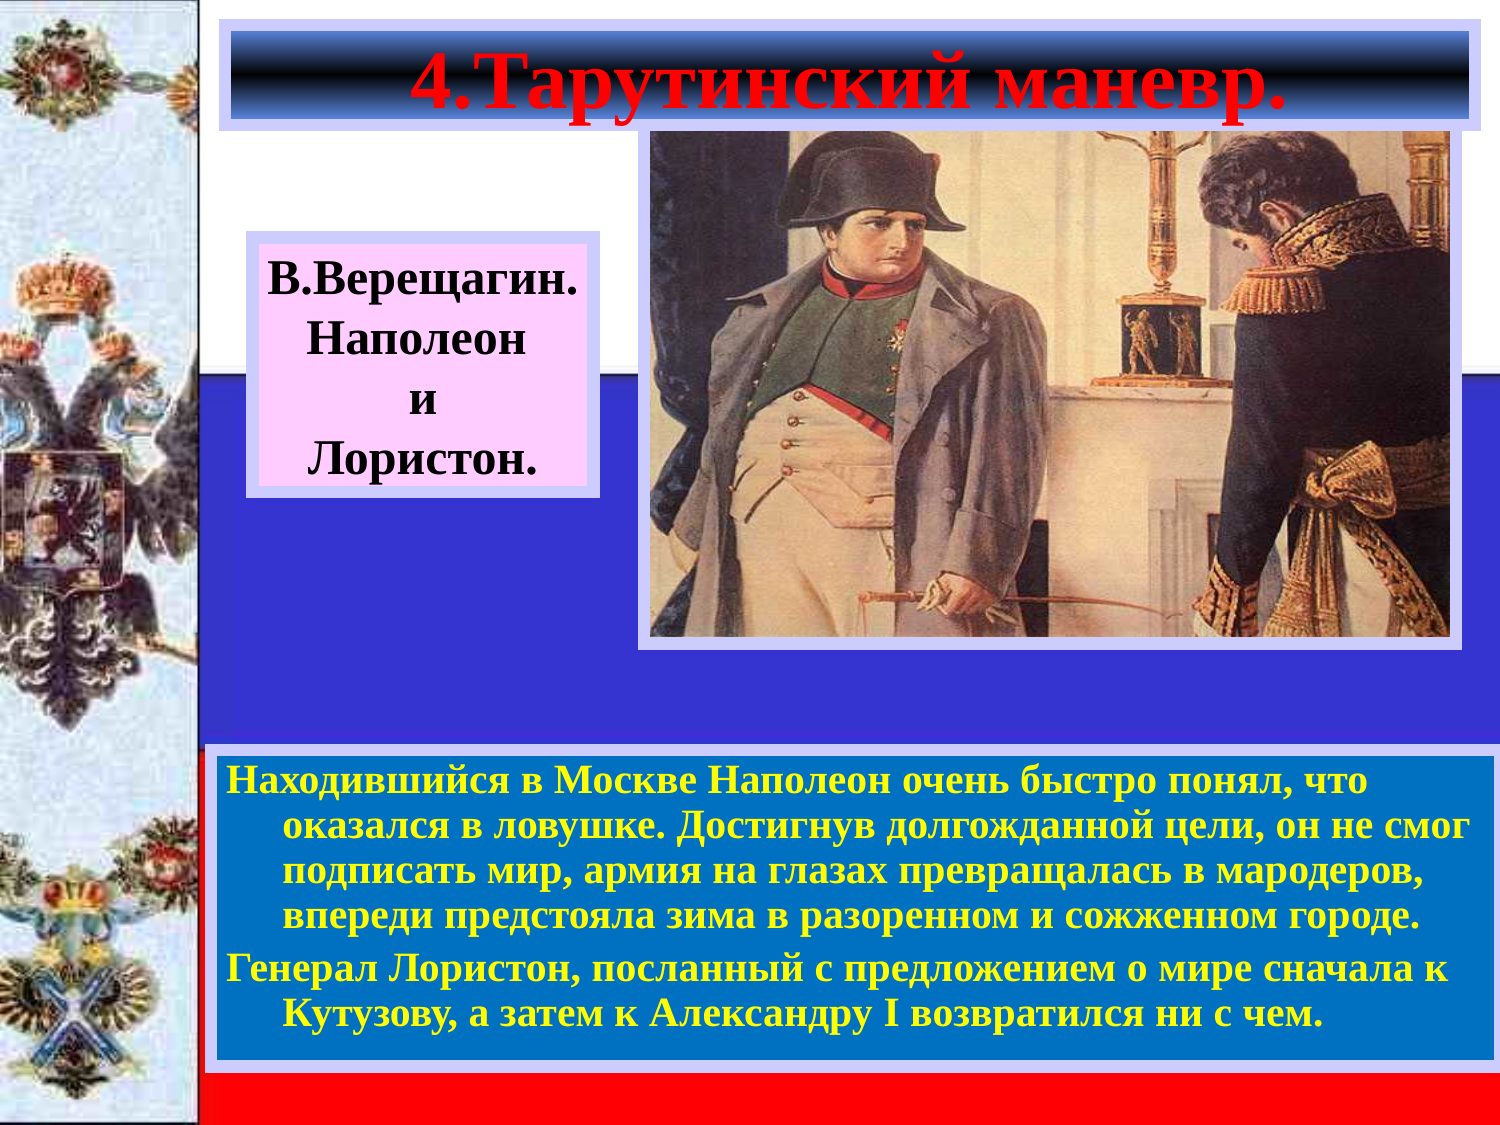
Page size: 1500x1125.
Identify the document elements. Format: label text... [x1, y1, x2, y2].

text_box В.Верещагин. Наполеон и Лористон. [252, 237, 594, 493]
list Находившийся в Москве Наполеон очень быстро понял, что оказался в ловушке. Достигнув долгожданной цели, он не смог подписать мир, армия на глазах превращалась в мародеров, впереди предстояла зима в разоренном и сожженном городе. Генерал Лористон, посланный с предложением о мире сначала к Кутузову, а затем к Александру I возвратился ни с чем. [210, 749, 1500, 1067]
picture [0, 0, 1500, 1125]
title 4.Тарутинский маневр. [224, 24, 1476, 126]
